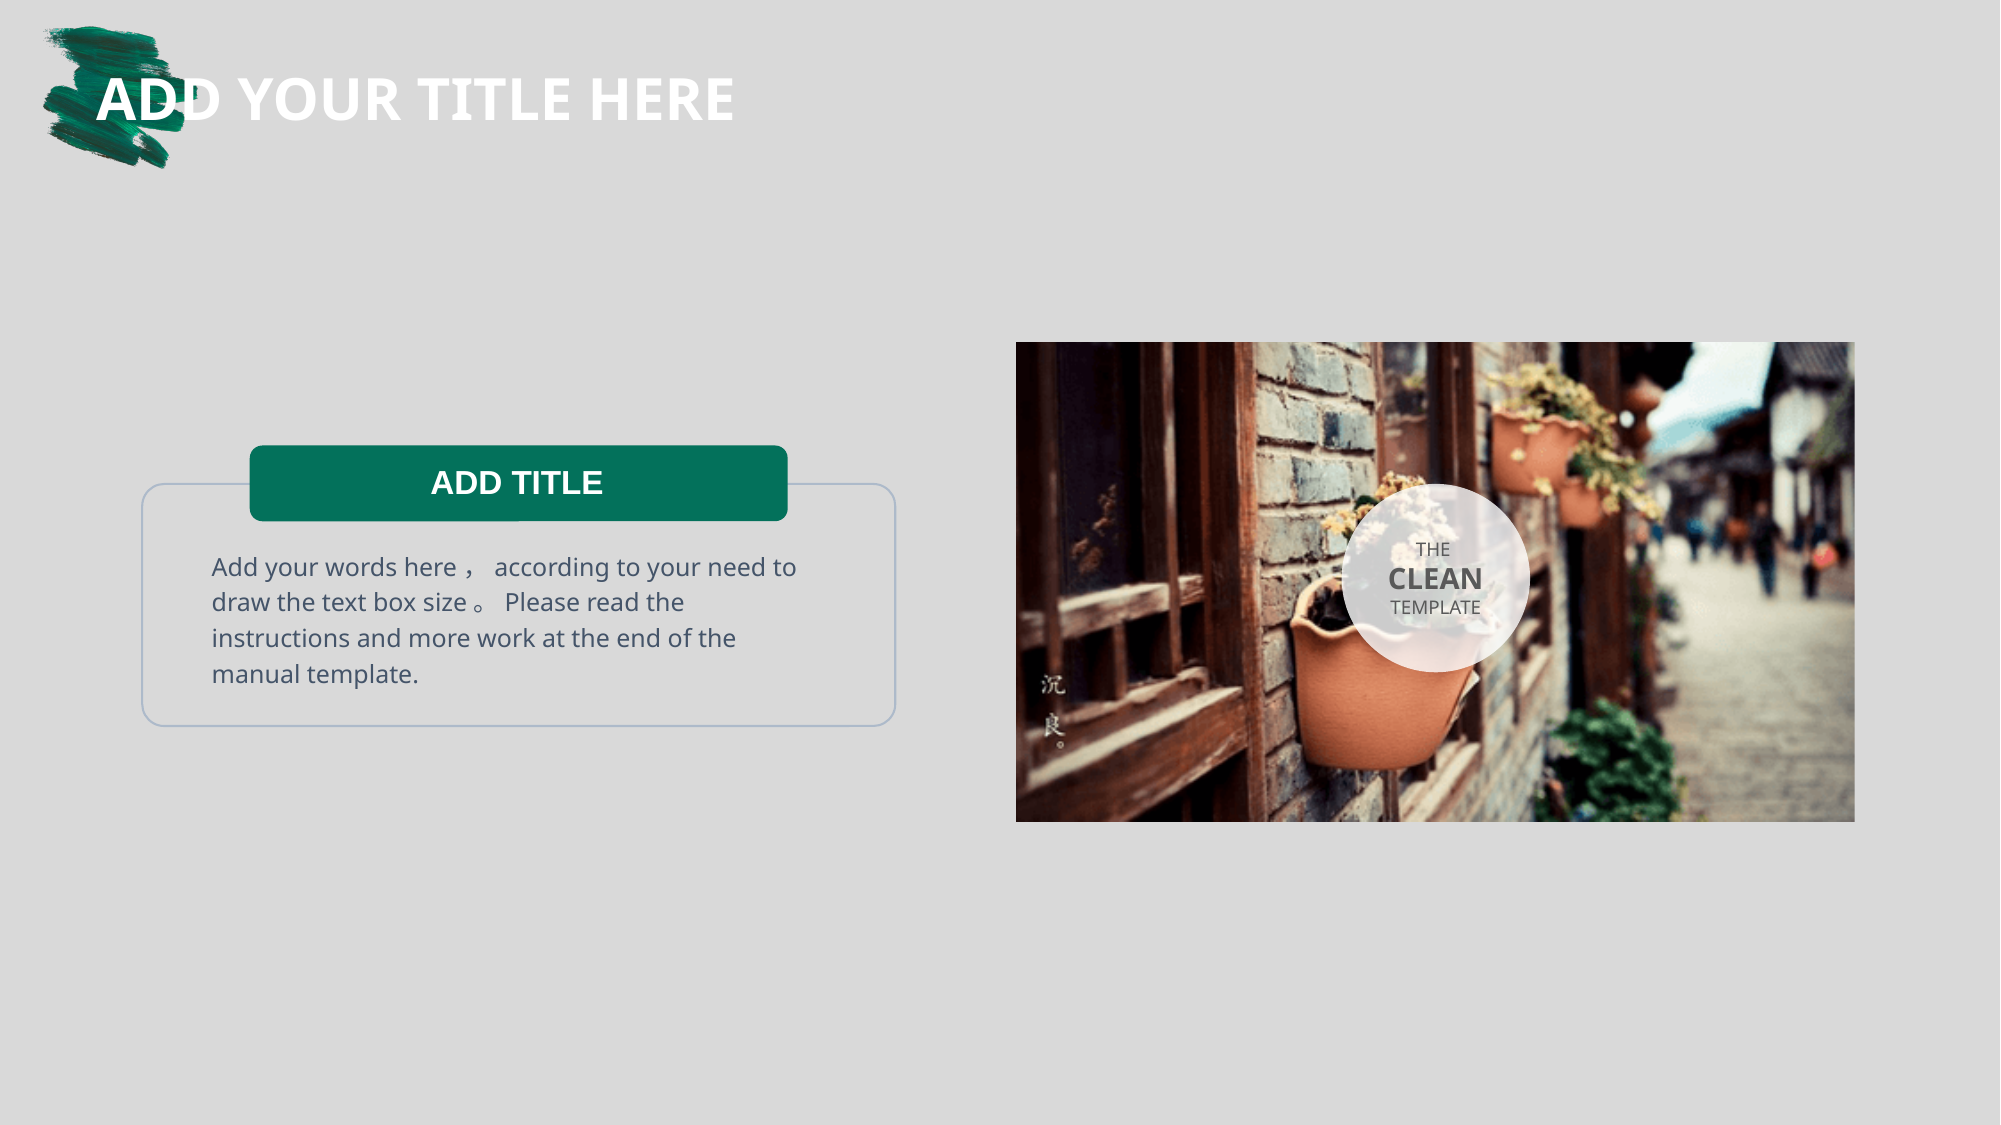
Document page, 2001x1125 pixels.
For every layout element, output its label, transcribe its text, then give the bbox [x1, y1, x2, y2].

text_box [1016, 342, 1855, 822]
picture [42, 26, 199, 169]
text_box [142, 445, 896, 726]
text_box ADD YOUR TITLE HERE [199, 54, 793, 140]
